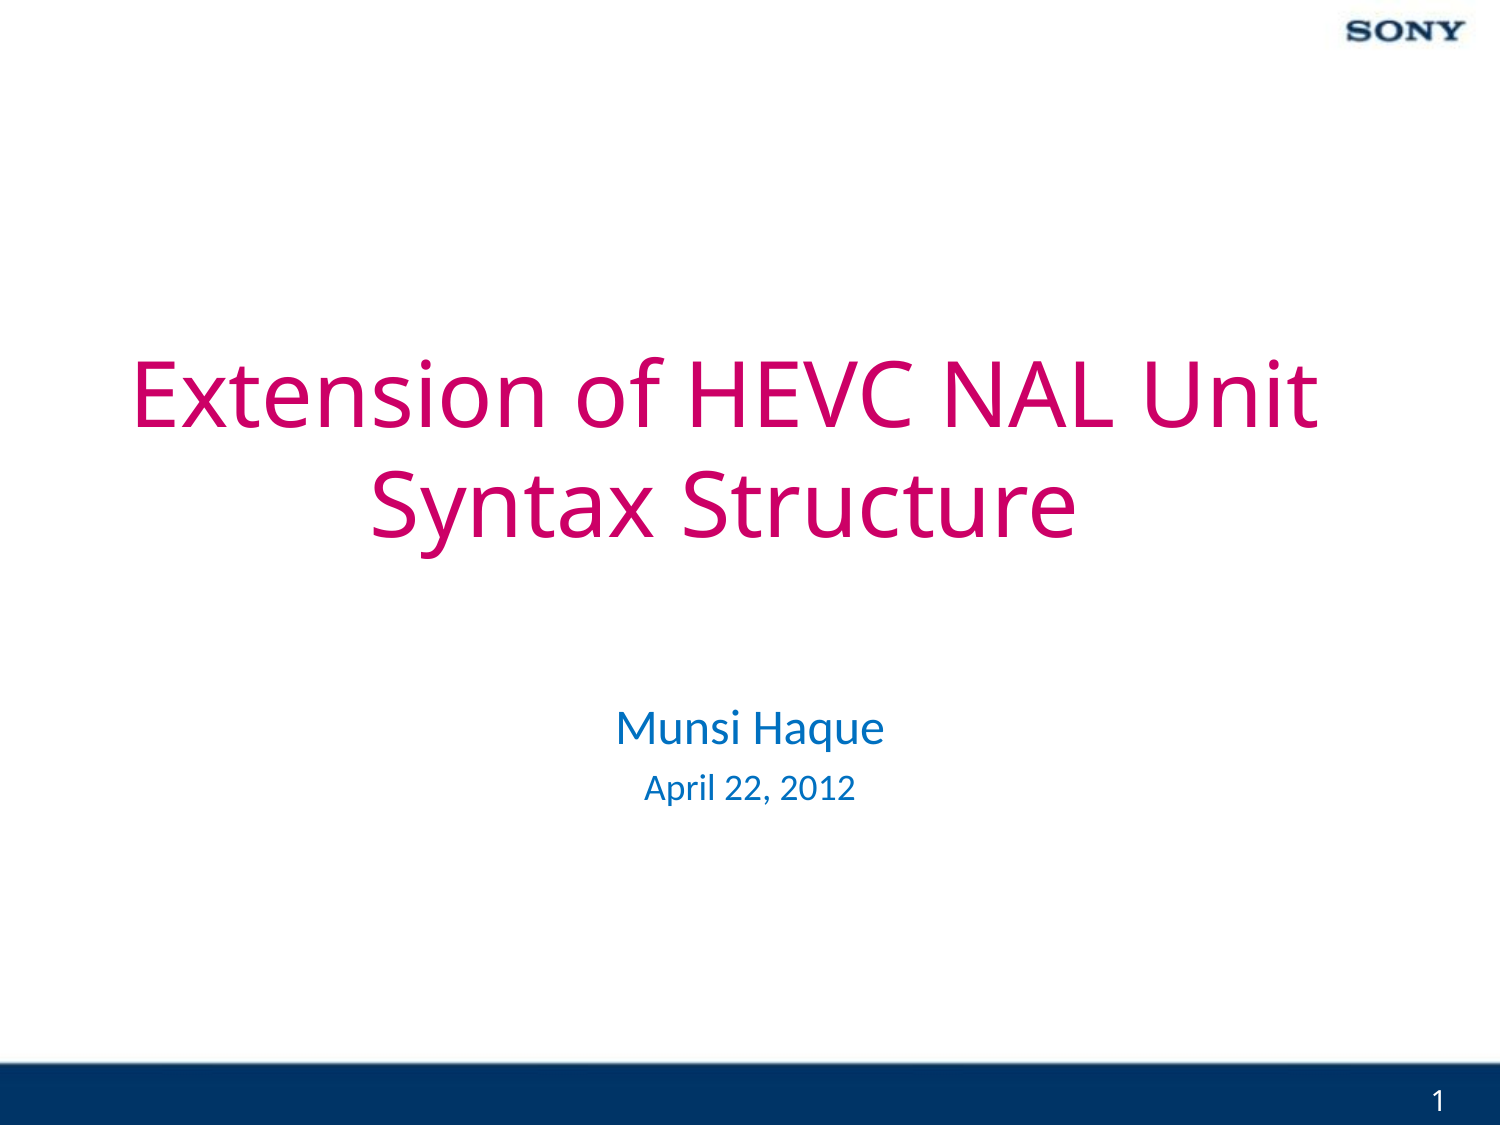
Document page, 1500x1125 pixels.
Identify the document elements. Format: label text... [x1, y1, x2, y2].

slide_number 1 [1212, 1074, 1463, 1125]
text_box Munsi Haque April 22, 2012 [200, 687, 1300, 863]
picture [0, 0, 1500, 1125]
text_box Extension of HEVC NAL Unit Syntax Structure [87, 328, 1363, 563]
